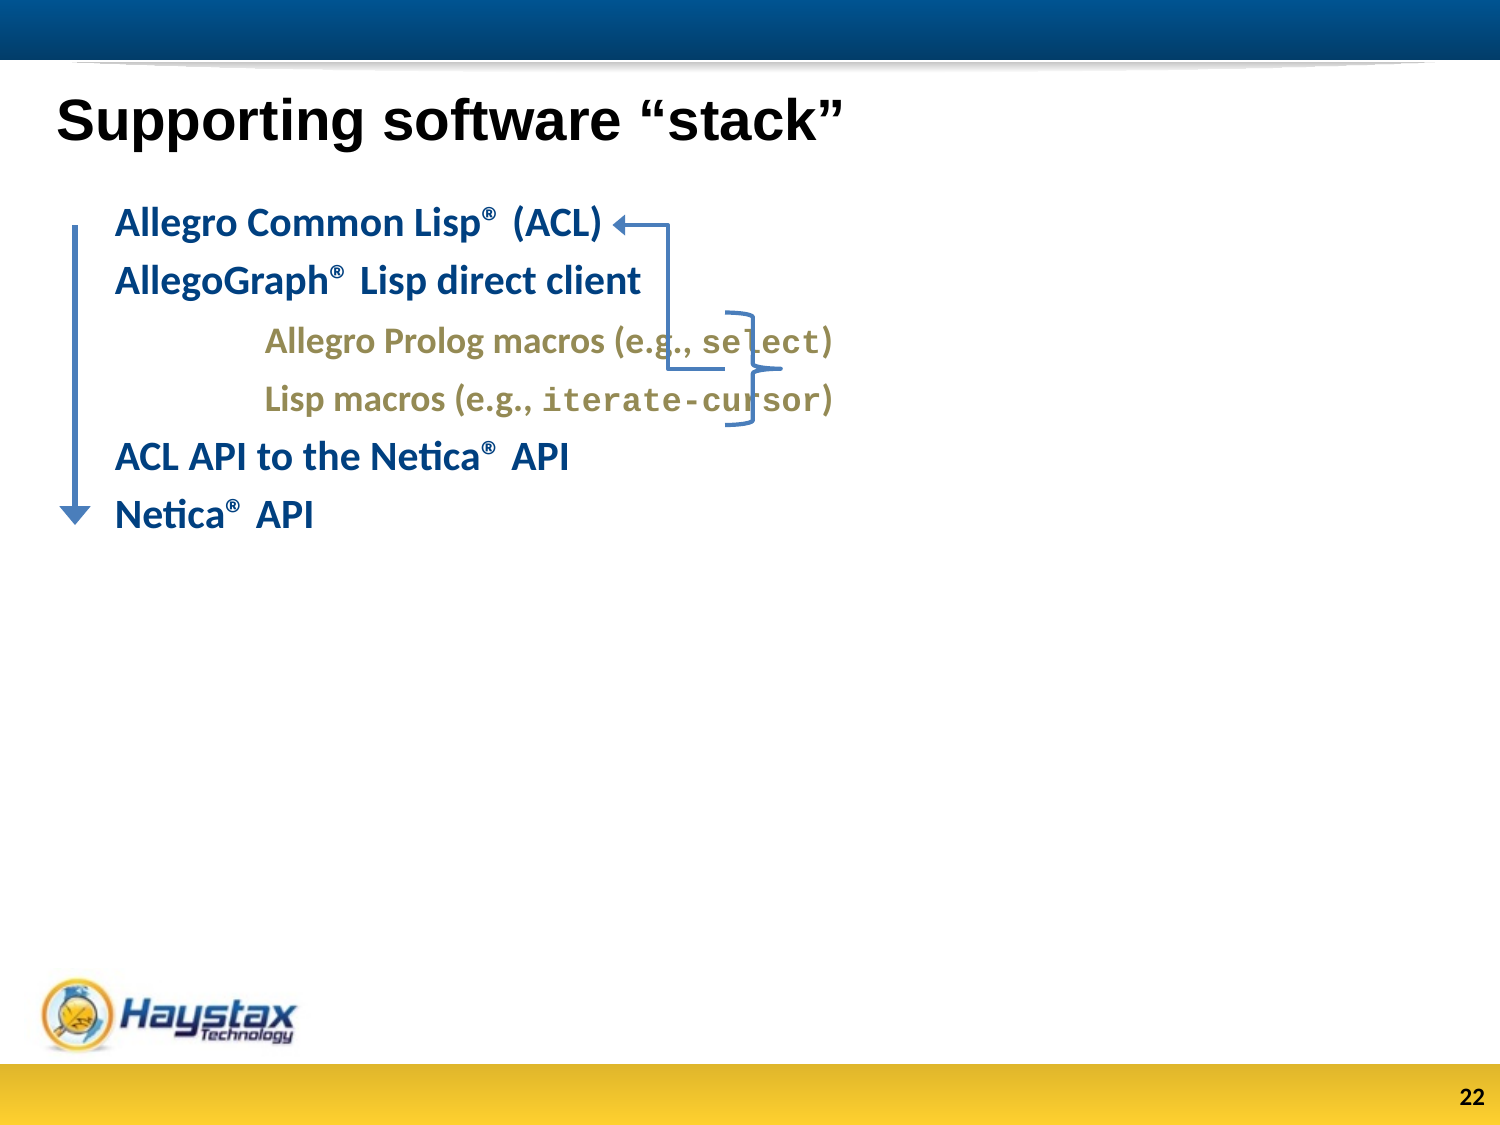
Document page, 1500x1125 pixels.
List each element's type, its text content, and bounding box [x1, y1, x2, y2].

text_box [612, 224, 781, 369]
title Supporting software “stack” [41, 61, 1462, 172]
text_box [725, 377, 754, 426]
list Allegro Common Lisp® (ACL) AllegoGraph® Lisp direct client Allegro Prolog macros (e.g., select) Lisp macros (e.g., iterate-cursor) ACL API to the Netica® API Netica® API [99, 187, 1462, 975]
picture [24, 968, 315, 1062]
